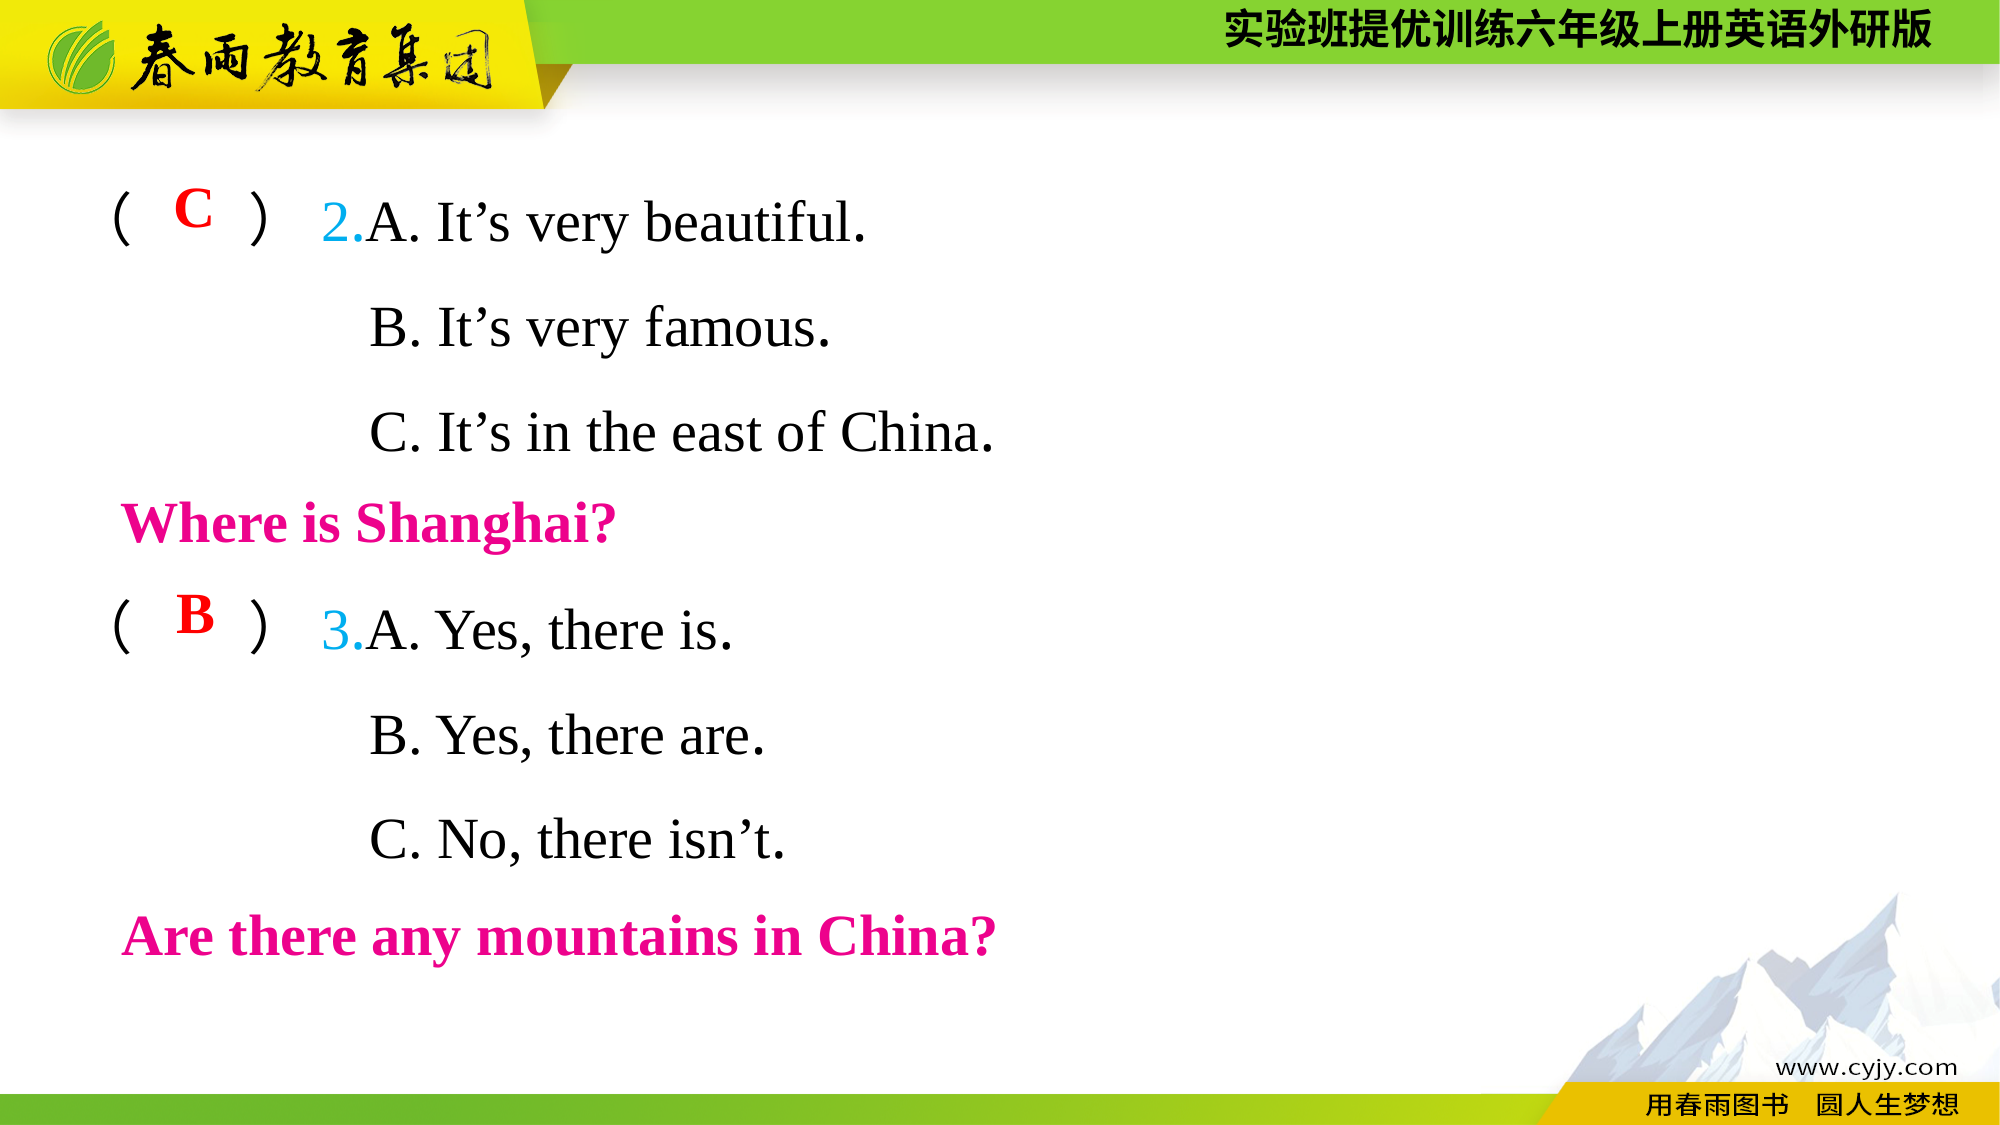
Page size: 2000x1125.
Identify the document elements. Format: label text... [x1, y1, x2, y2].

text_box Where is Shanghai? [106, 441, 635, 548]
picture [0, 0, 2000, 1125]
text_box Are there any mountains in China? [106, 854, 1015, 975]
list （ ）2.A. It’s very beautiful. B. It’s very famous. C. It’s in the east of China. [59, 141, 1944, 461]
text_box B [161, 567, 231, 653]
text_box C [158, 162, 231, 247]
text_box （ ）3.A. Yes, there is. B. Yes, there are. C. No, there isn’t. [59, 548, 1944, 879]
